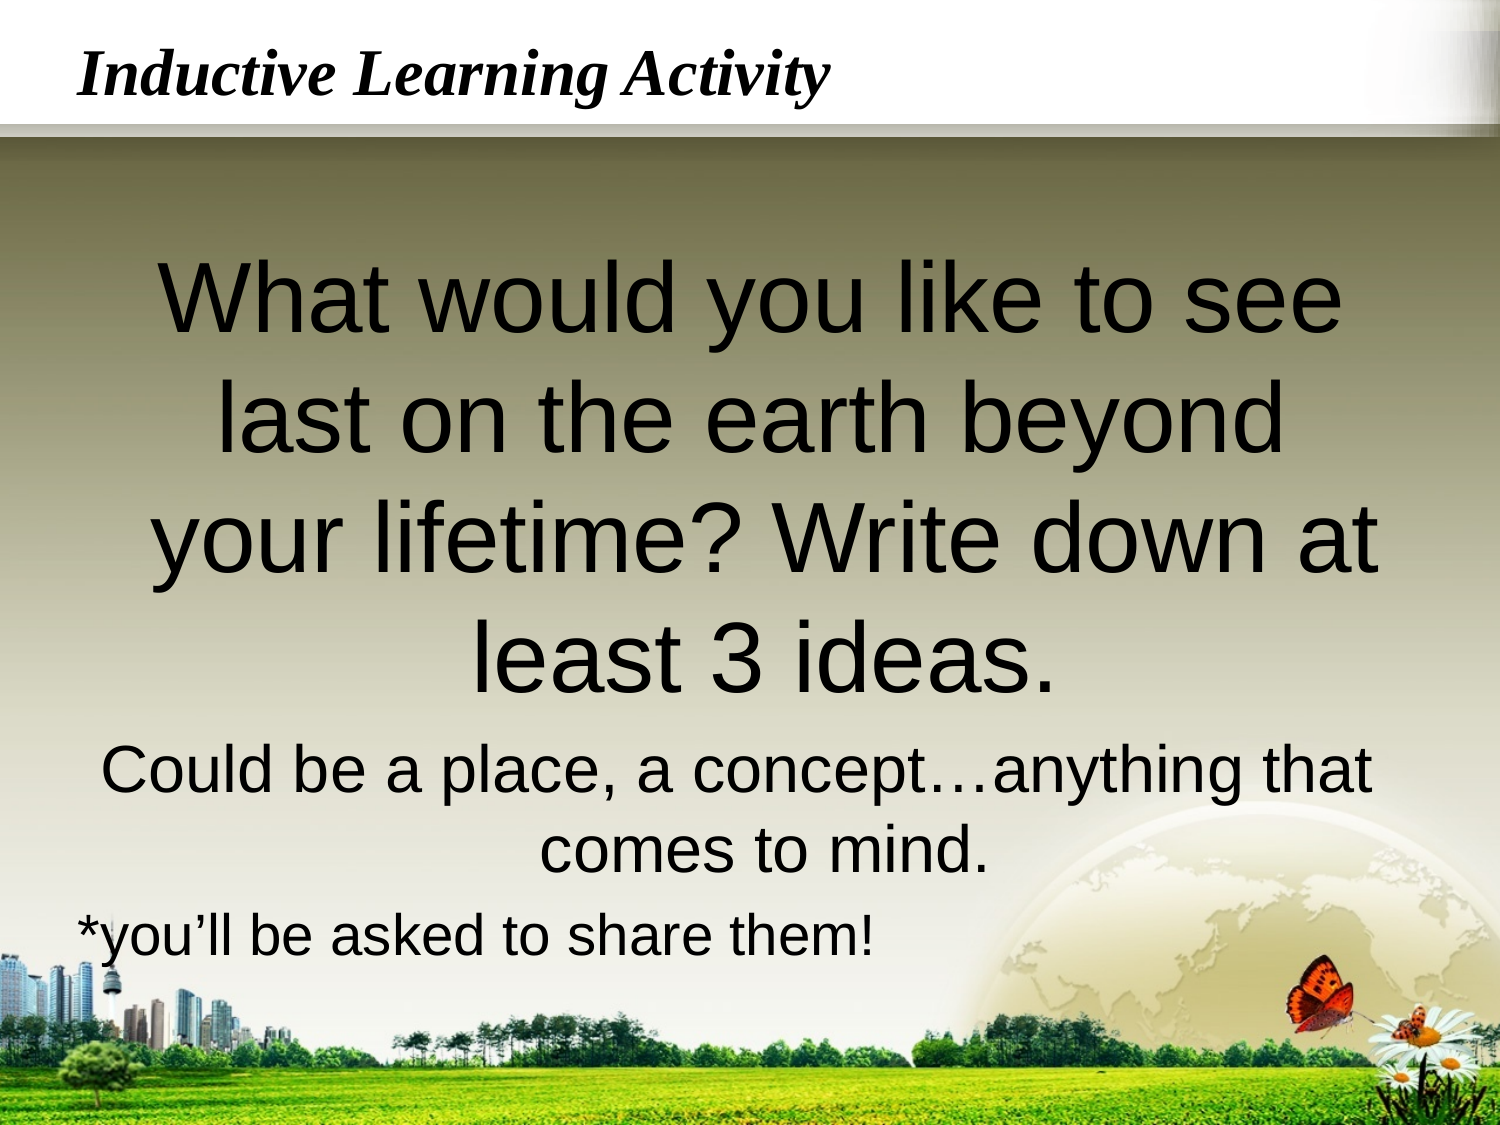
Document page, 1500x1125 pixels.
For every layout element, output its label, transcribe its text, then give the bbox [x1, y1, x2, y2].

picture [0, 0, 1500, 1125]
list What would you like to see last on the earth beyond your lifetime? Write down at least 3 ideas. Could be a place, a concept…anything that comes to mind. *you’ll be asked to share them! [62, 224, 1413, 954]
title Inductive Learning Activity [62, 27, 1400, 109]
